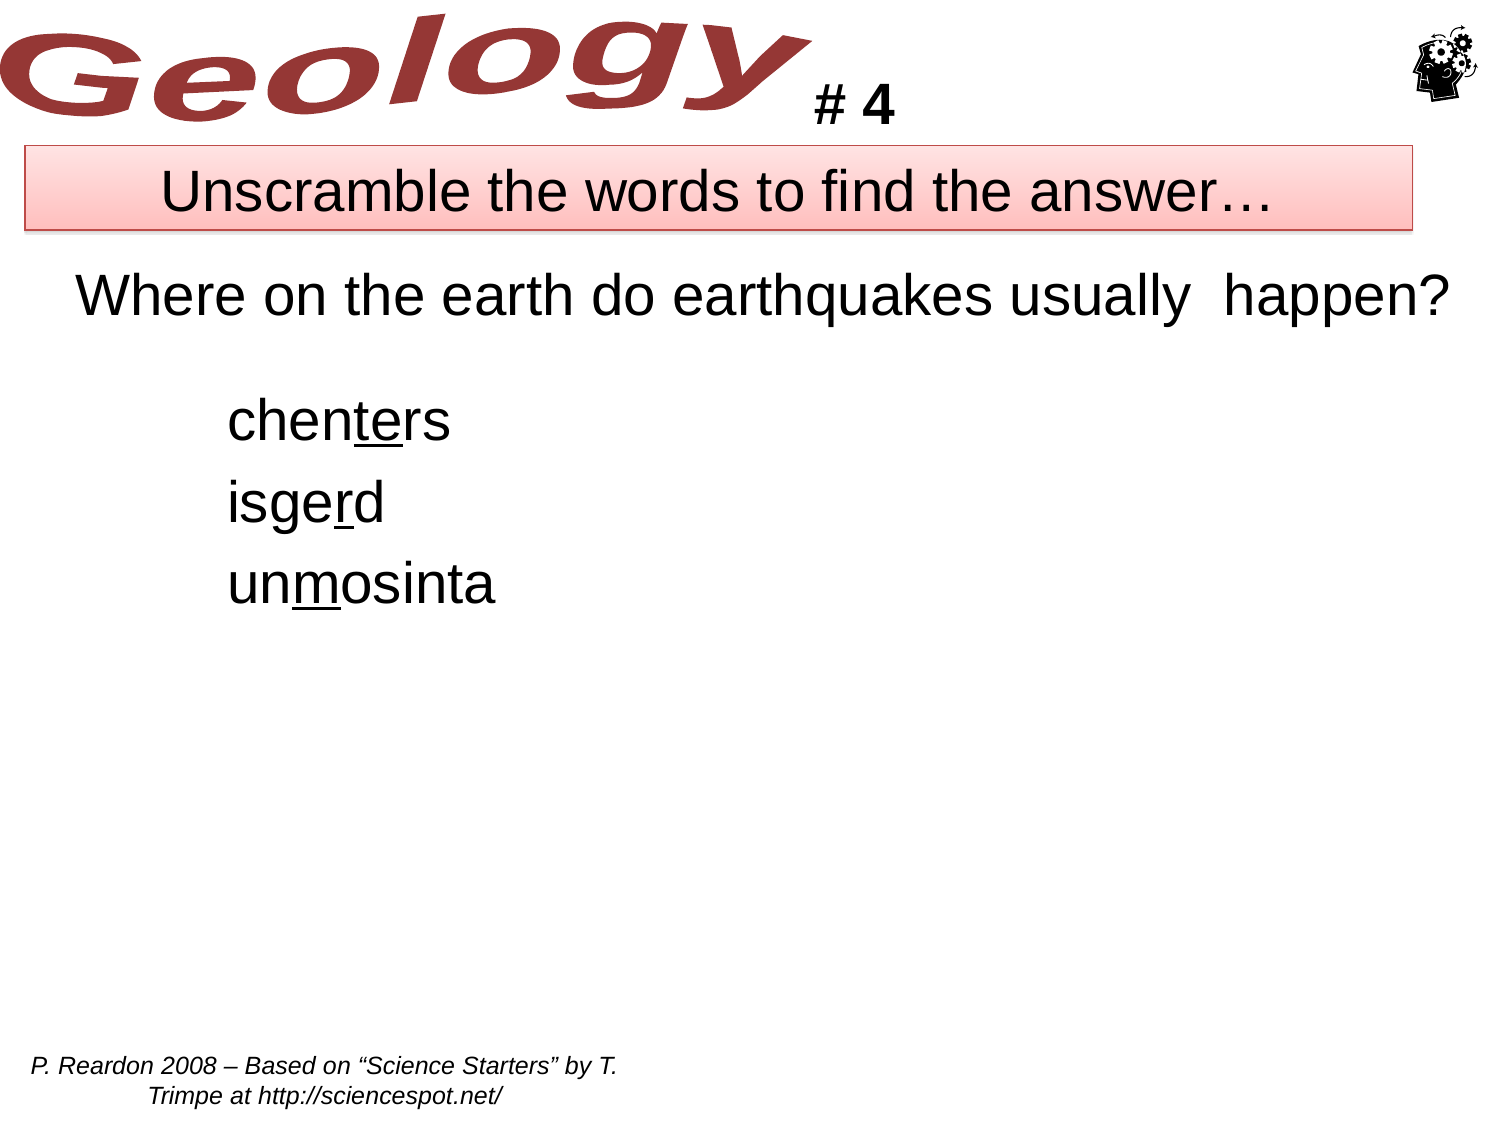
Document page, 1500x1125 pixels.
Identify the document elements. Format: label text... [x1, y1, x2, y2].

text_box chenters isgerd unmosinta [212, 374, 725, 920]
text_box Where on the earth do earthquakes usually happen? [60, 249, 1478, 325]
text_box P. Reardon 2008 – Based on “Science Starters” by T. Trimpe at http://sciencespot.net/ [0, 1042, 650, 1125]
text_box # 4 [774, 59, 950, 144]
picture [1412, 24, 1479, 103]
text_box Unscramble the words to find the answer… [24, 145, 1413, 230]
